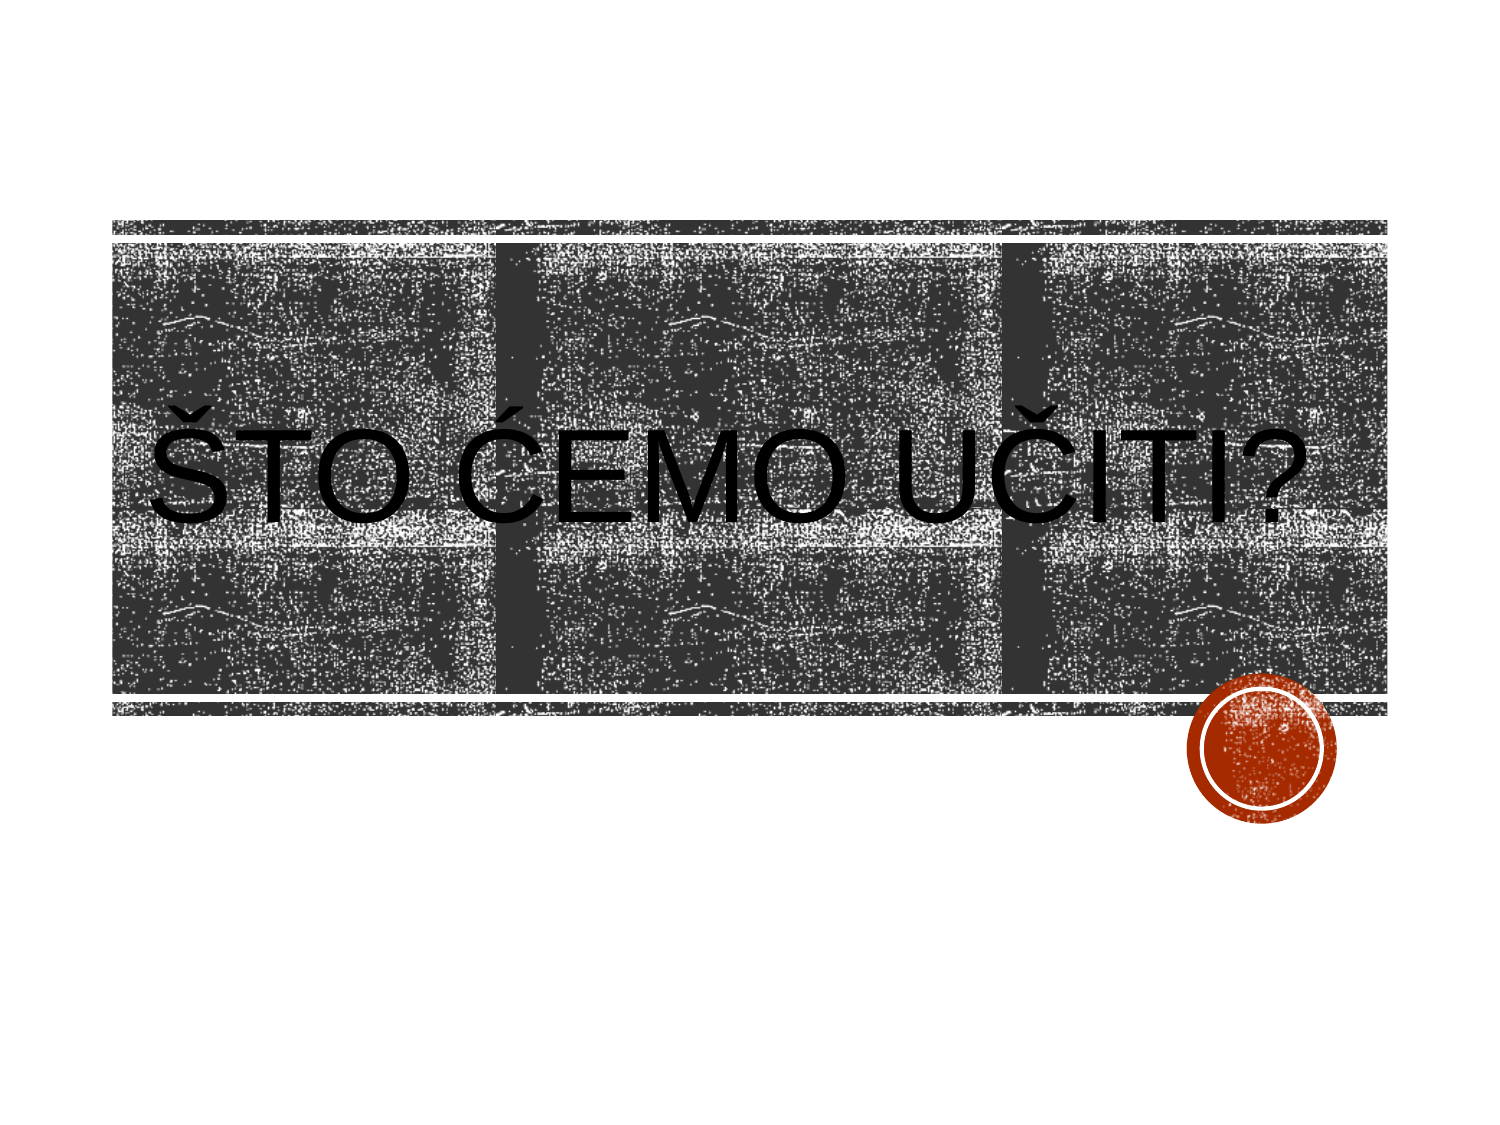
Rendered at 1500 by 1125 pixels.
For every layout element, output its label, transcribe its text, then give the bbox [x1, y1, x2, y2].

title Što ćemo učiti? [129, 234, 1375, 733]
